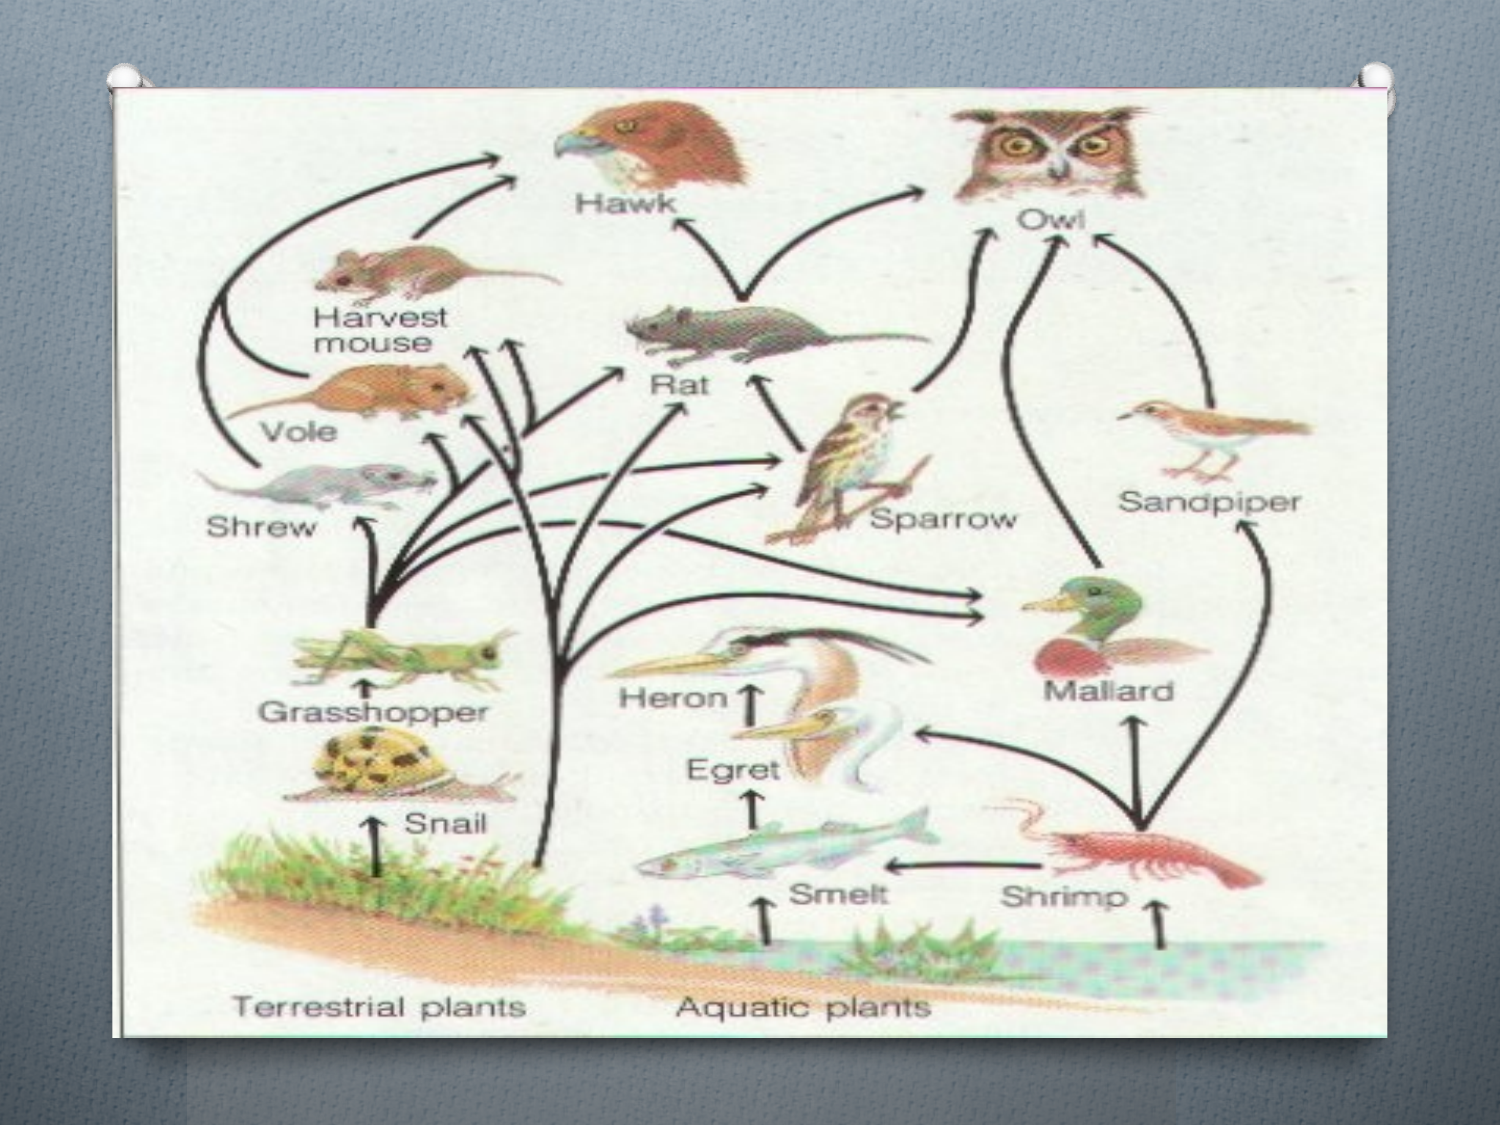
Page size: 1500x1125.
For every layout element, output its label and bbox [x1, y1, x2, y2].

picture [75, 29, 198, 132]
text_box [112, 87, 1388, 1038]
picture [1317, 35, 1439, 142]
